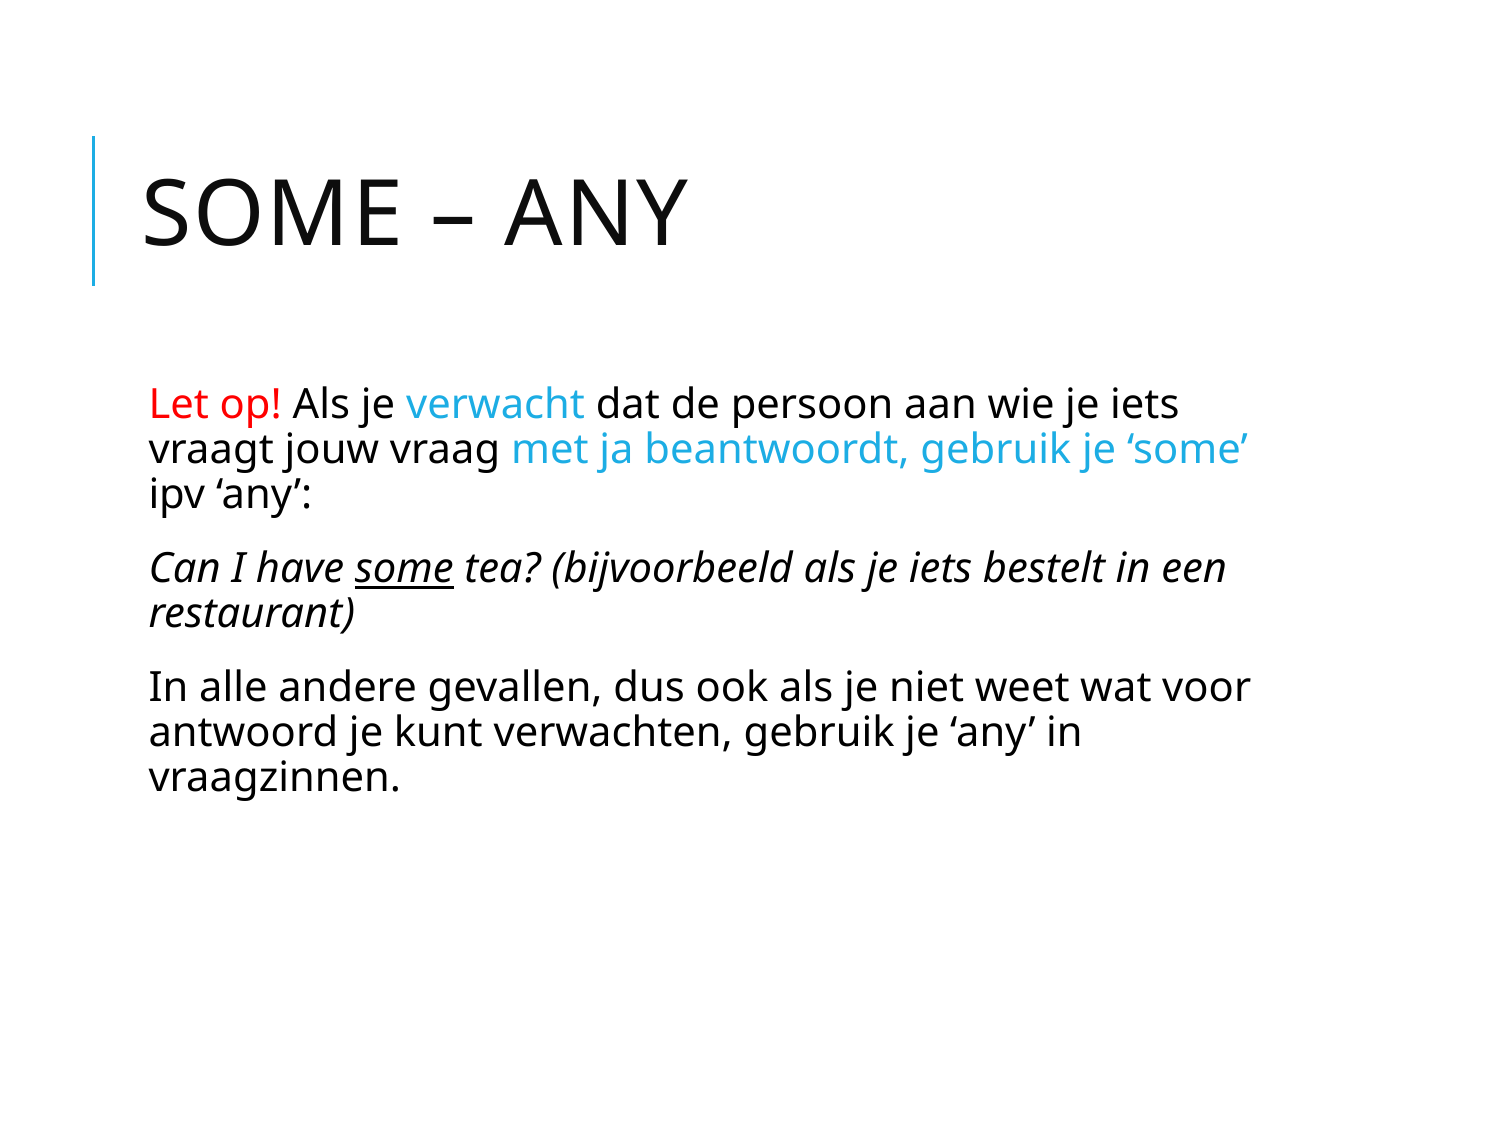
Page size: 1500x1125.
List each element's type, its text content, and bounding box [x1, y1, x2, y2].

list Let op! Als je verwacht dat de persoon aan wie je iets vraagt jouw vraag met ja beantwoordt, gebruik je ‘some’ ipv ‘any’: Can I have some tea? (bijvoorbeeld als je iets bestelt in een restaurant) In alle andere gevallen, dus ook als je niet weet wat voor antwoord je kunt verwachten, gebruik je ‘any’ in vraagzinnen. [126, 375, 1322, 1035]
title Some – any [126, 96, 1322, 342]
